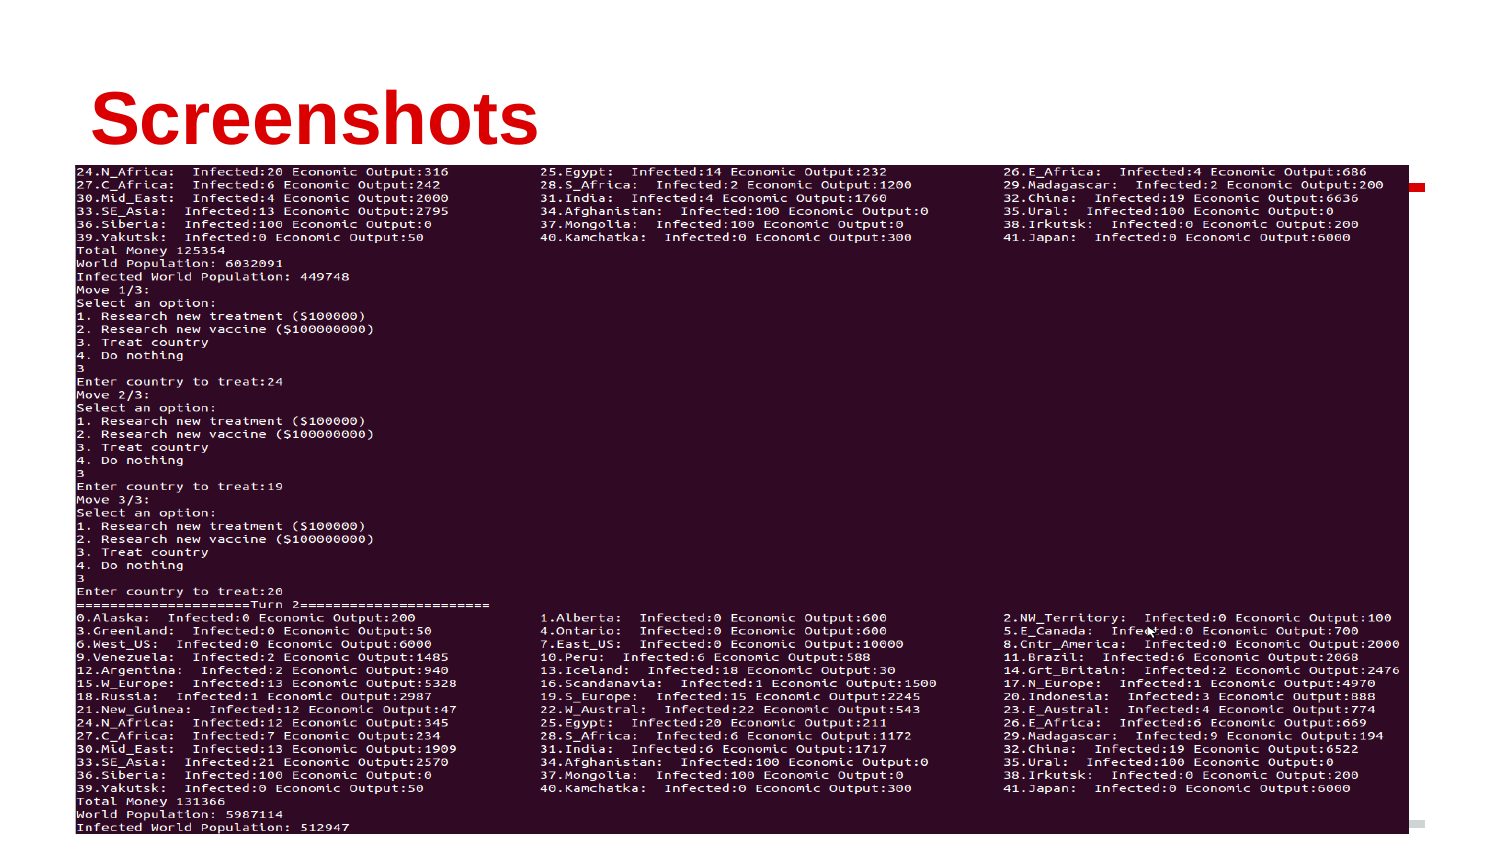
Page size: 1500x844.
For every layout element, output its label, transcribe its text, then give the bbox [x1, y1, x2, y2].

picture [74, 165, 1409, 834]
title Screenshots [75, 33, 1425, 175]
